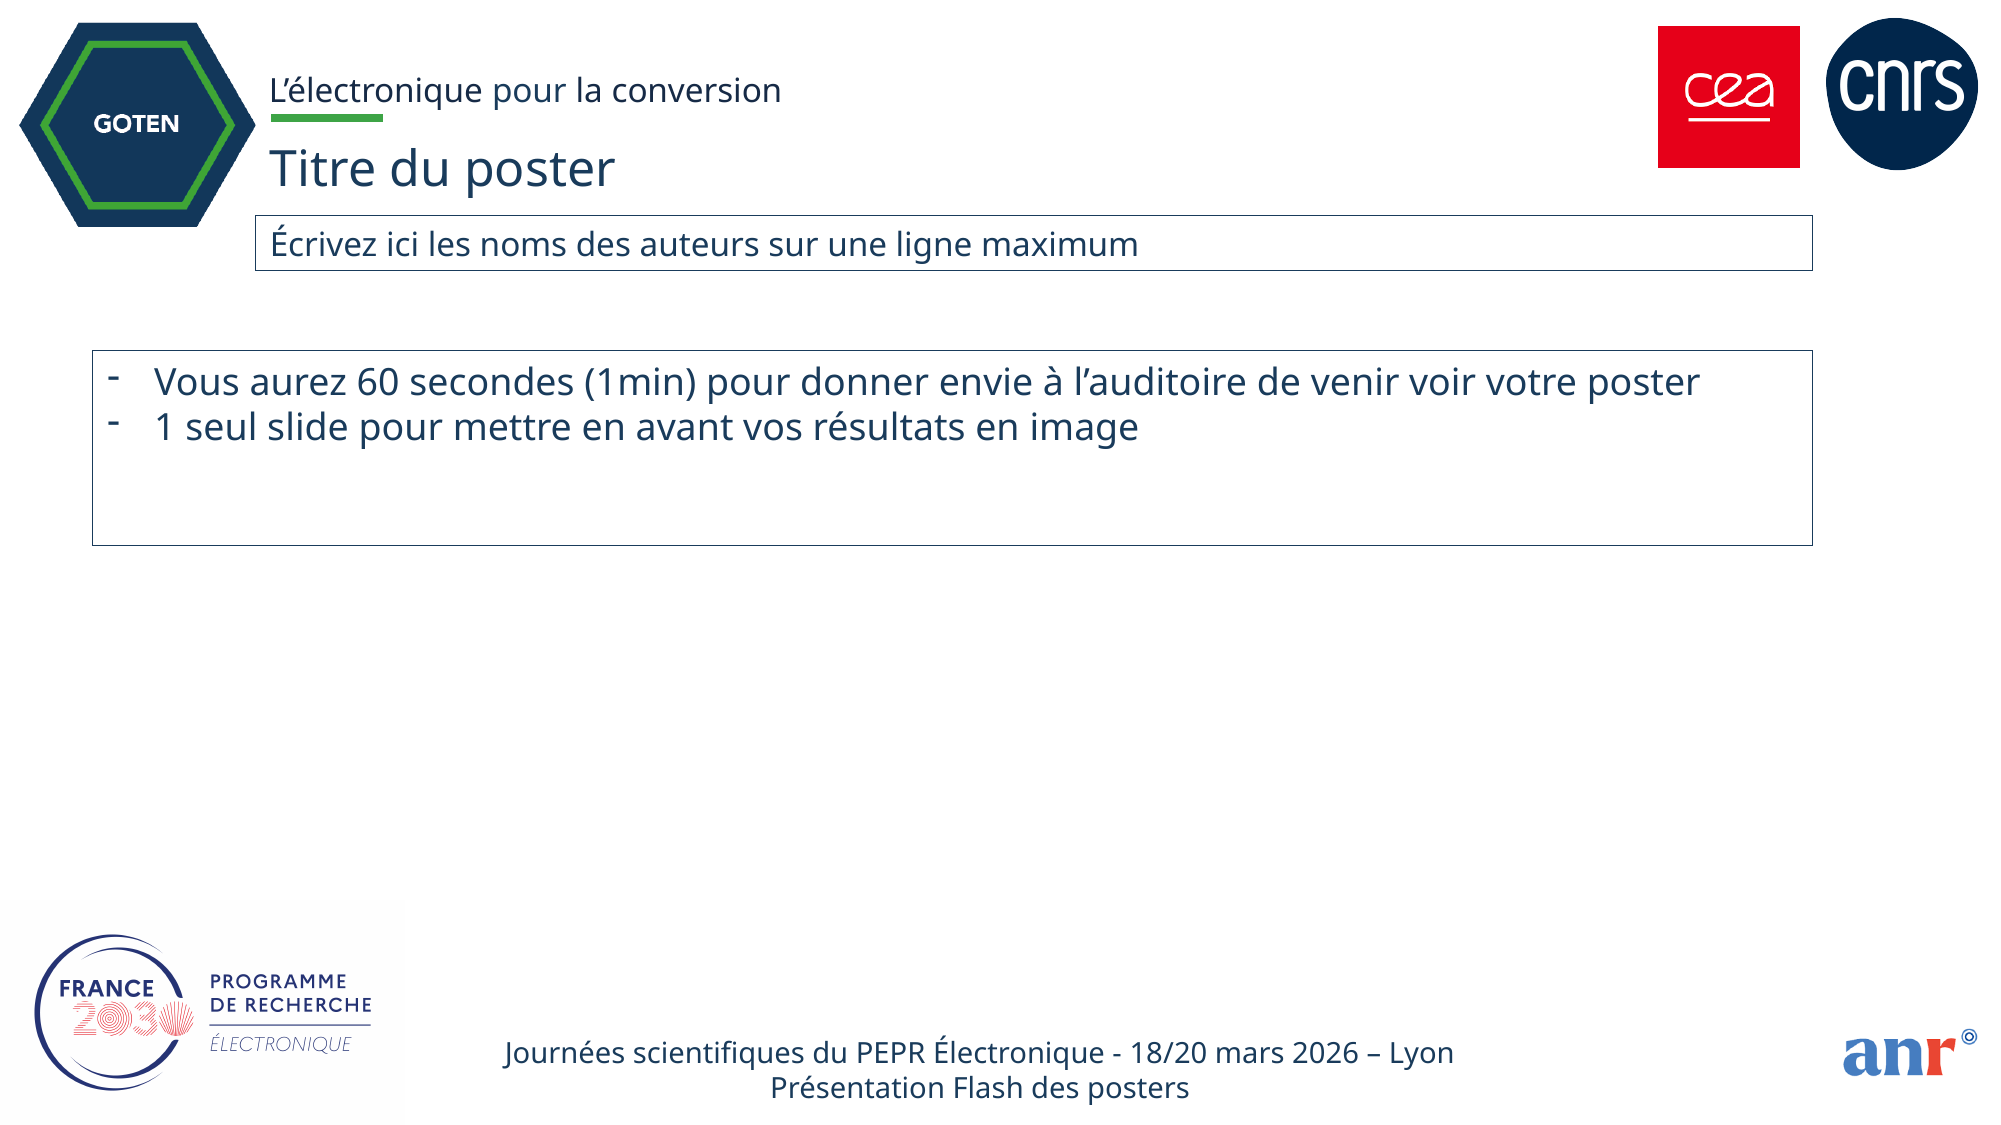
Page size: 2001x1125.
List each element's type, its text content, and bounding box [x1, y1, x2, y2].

picture [19, 22, 256, 227]
text_box Écrivez ici les noms des auteurs sur une ligne maximum [255, 215, 1813, 271]
picture [0, 900, 405, 1125]
text_box Titre du poster [255, 135, 1315, 215]
picture [1823, 16, 1981, 172]
text_box Vous aurez 60 secondes (1min) pour donner envie à l’auditoire de venir voir votre poster 1 seul slide pour mettre en avant vos résultats en image [92, 350, 1813, 546]
picture [1839, 982, 1981, 1124]
picture [1658, 26, 1800, 168]
